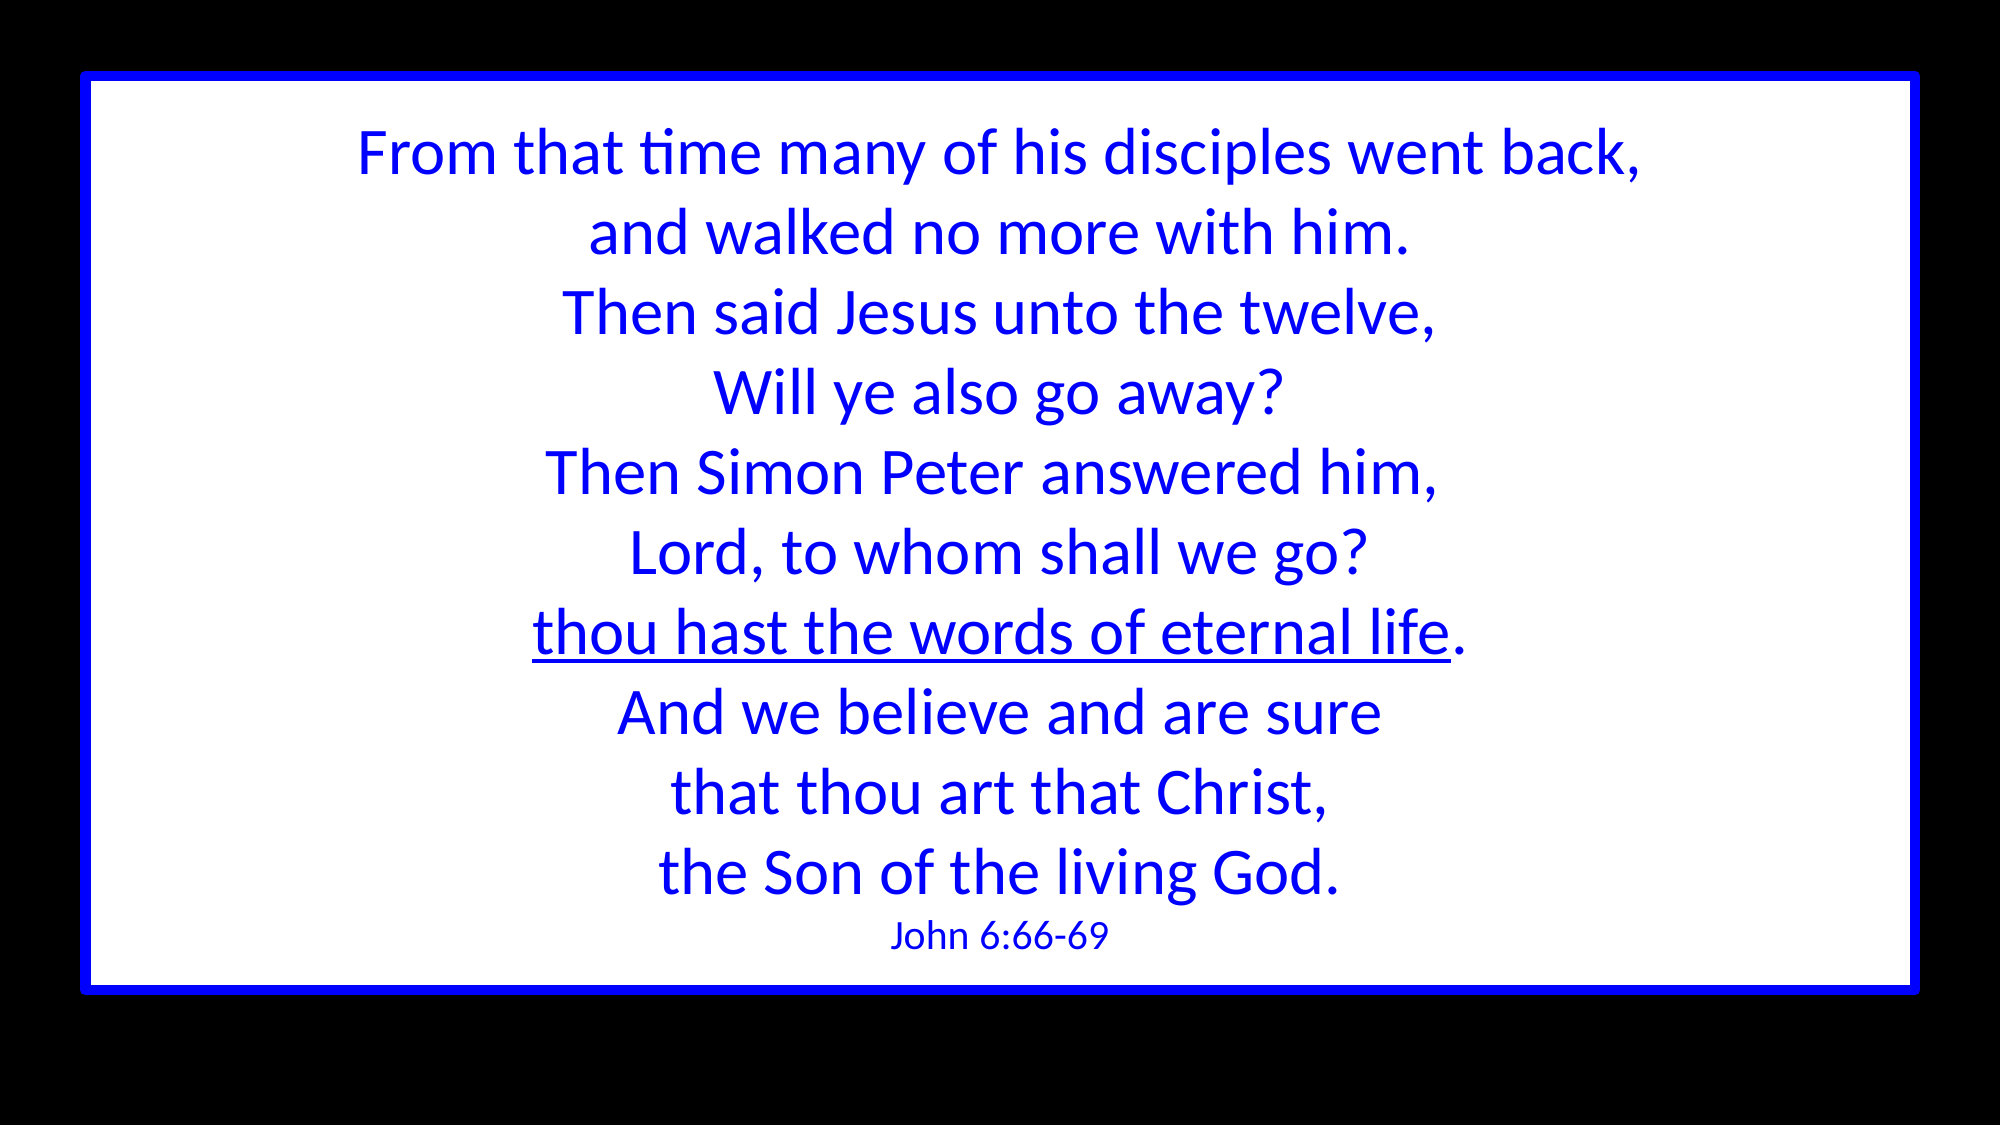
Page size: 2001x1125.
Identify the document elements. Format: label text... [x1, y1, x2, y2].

text_box From that time many of his disciples went back, and walked no more with him. Then said Jesus unto the twelve, Will ye also go away? Then Simon Peter answered him, Lord, to whom shall we go? thou hast the words of eternal life. And we believe and are sure that thou art that Christ, the Son of the living God. John 6:66-69 [85, 75, 1915, 991]
